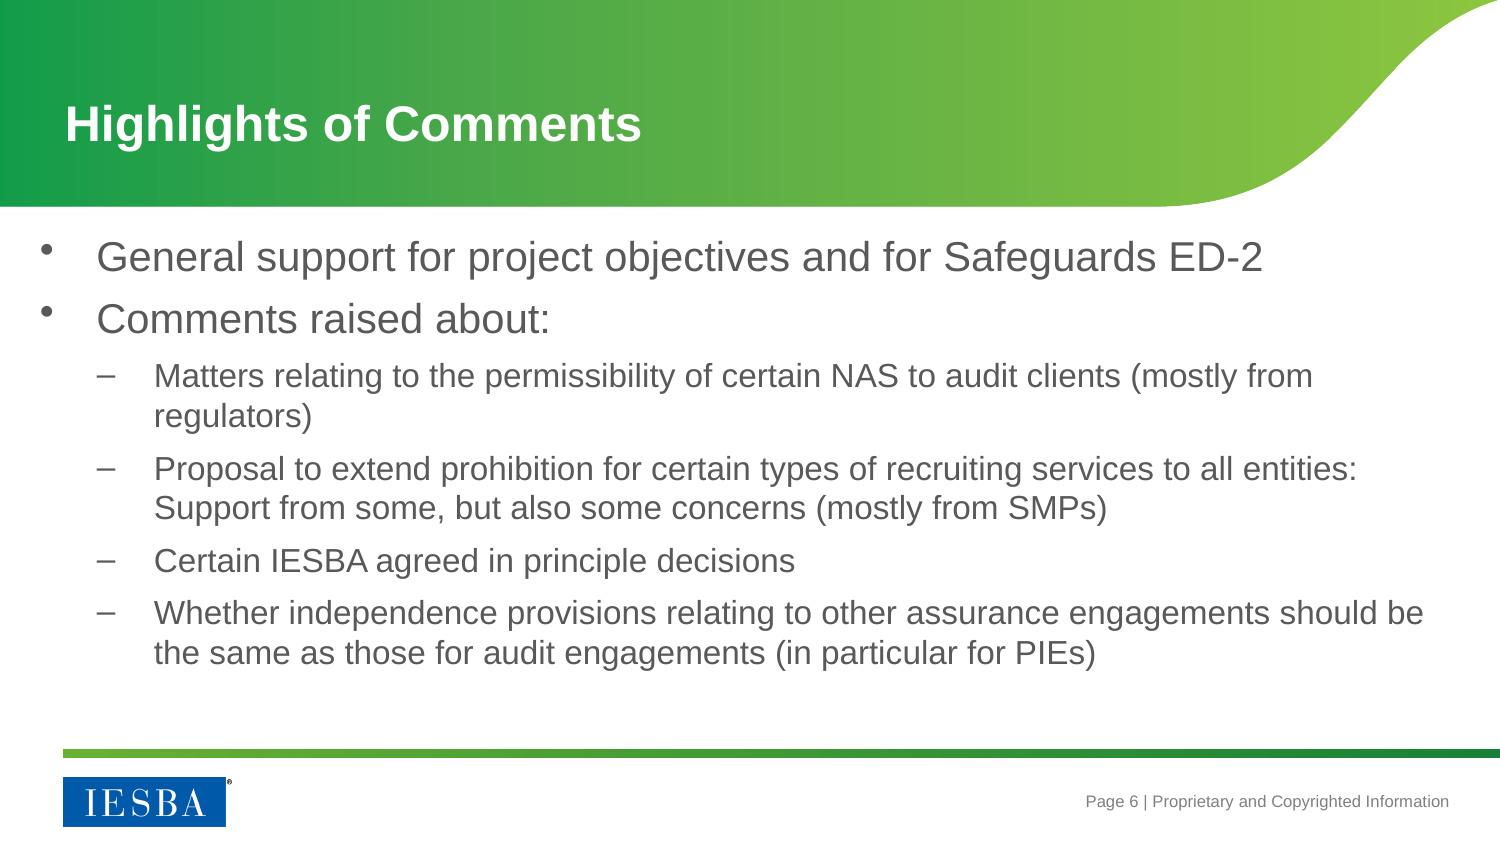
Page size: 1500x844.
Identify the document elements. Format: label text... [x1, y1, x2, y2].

text_box General support for project objectives and for Safeguards ED-2 Comments raised about: Matters relating to the permissibility of certain NAS to audit clients (mostly from regulators) Proposal to extend prohibition for certain types of recruiting services to all entities: Support from some, but also some concerns (mostly from SMPs) Certain IESBA agreed in principle decisions Whether independence provisions relating to other assurance engagements should be the same as those for audit engagements (in particular for PIEs) [24, 221, 1450, 747]
picture [63, 777, 232, 827]
text_box Highlights of Comments [50, 84, 1350, 150]
picture [0, 0, 1500, 207]
